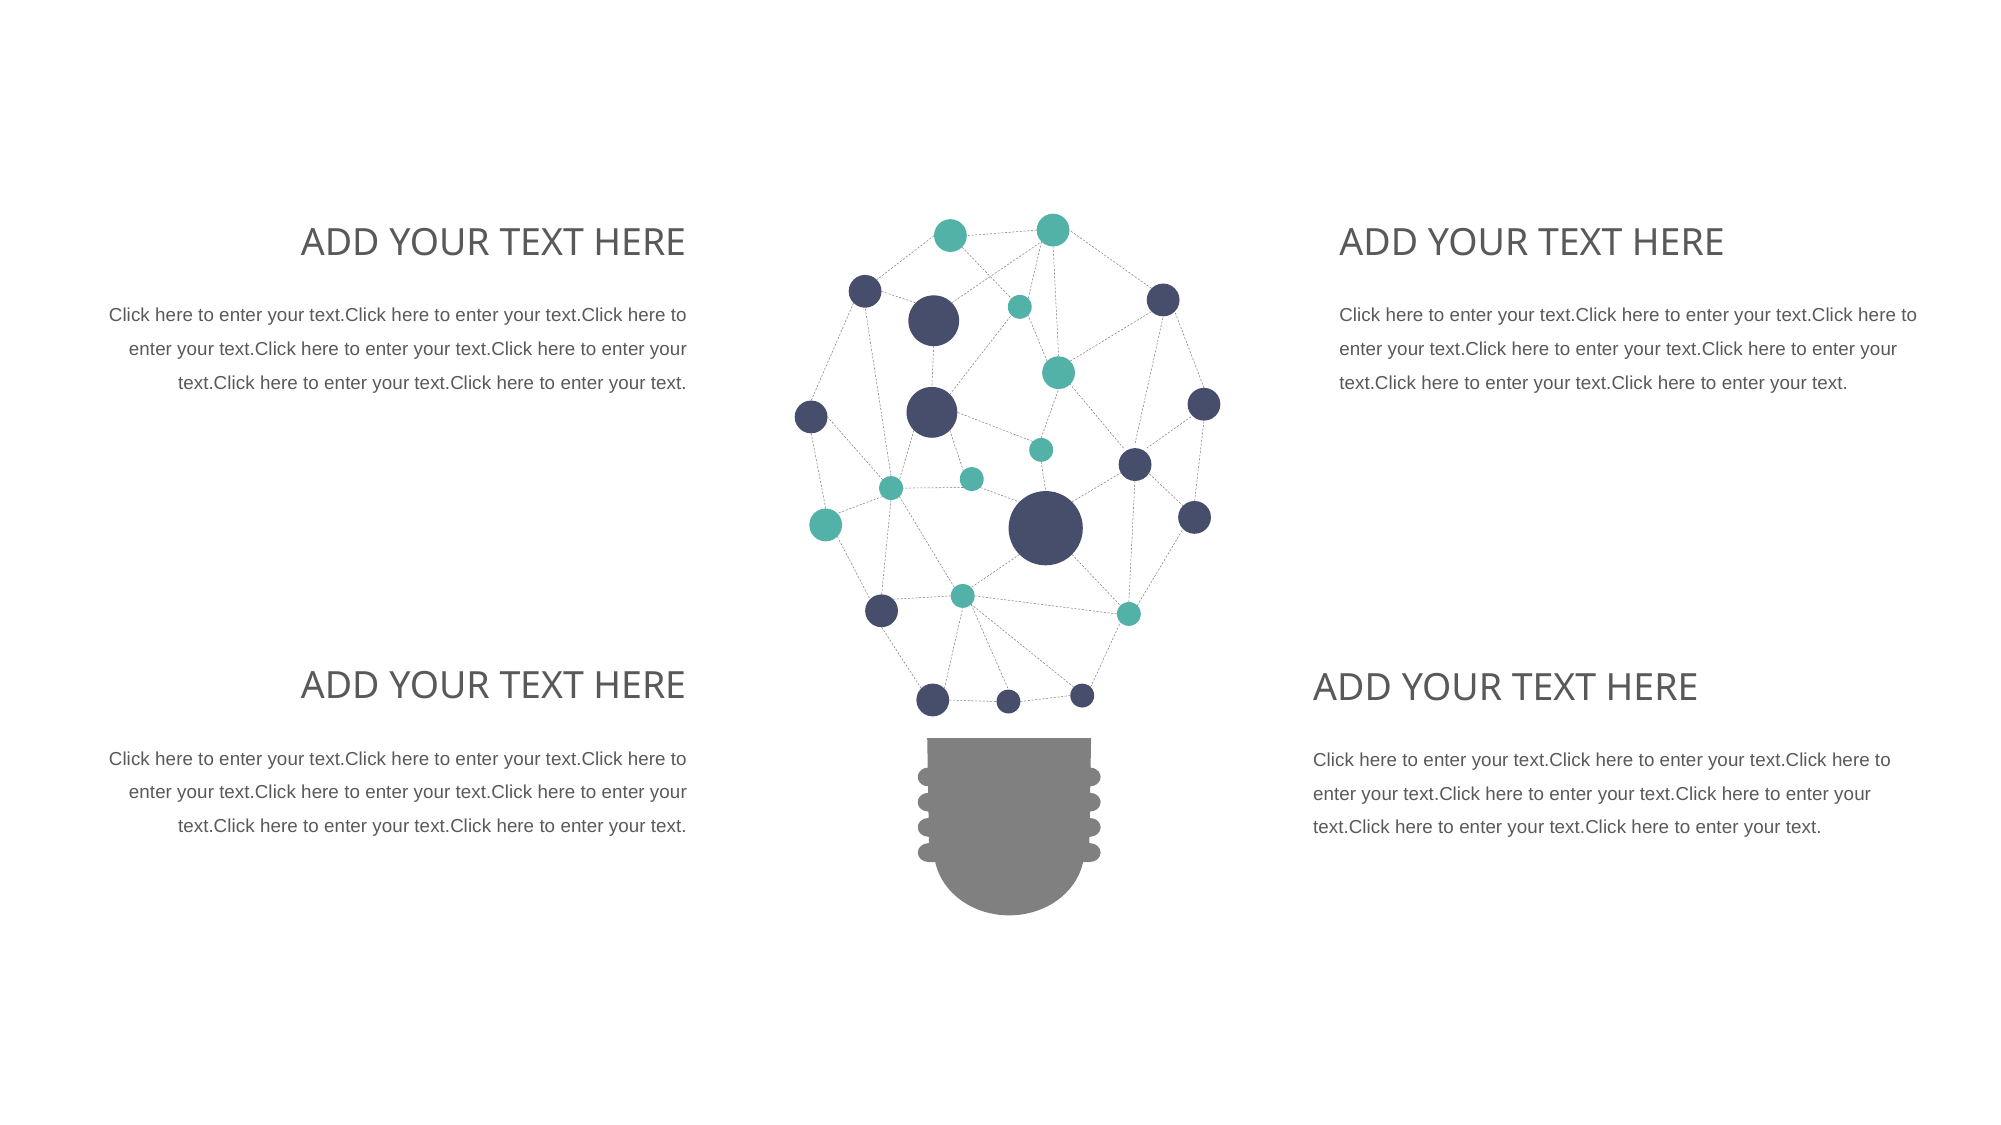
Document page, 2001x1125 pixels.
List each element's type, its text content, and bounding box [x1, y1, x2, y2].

text_box ADD YOUR TEXT HERE [228, 653, 702, 714]
text_box Click here to enter your text.Click here to enter your text.Click here to enter your text.Click here to enter your text.Click here to enter your text.Click here to enter your text.Click here to enter your text. [1298, 729, 1920, 845]
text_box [794, 213, 1221, 916]
text_box ADD YOUR TEXT HERE [228, 210, 702, 271]
text_box ADD YOUR TEXT HERE [1324, 210, 1798, 271]
text_box Click here to enter your text.Click here to enter your text.Click here to enter your text.Click here to enter your text.Click here to enter your text.Click here to enter your text.Click here to enter your text. [1324, 284, 1946, 401]
text_box Click here to enter your text.Click here to enter your text.Click here to enter your text.Click here to enter your text.Click here to enter your text.Click here to enter your text.Click here to enter your text. [79, 284, 702, 401]
text_box ADD YOUR TEXT HERE [1298, 655, 1772, 715]
text_box Click here to enter your text.Click here to enter your text.Click here to enter your text.Click here to enter your text.Click here to enter your text.Click here to enter your text.Click here to enter your text. [79, 727, 702, 844]
